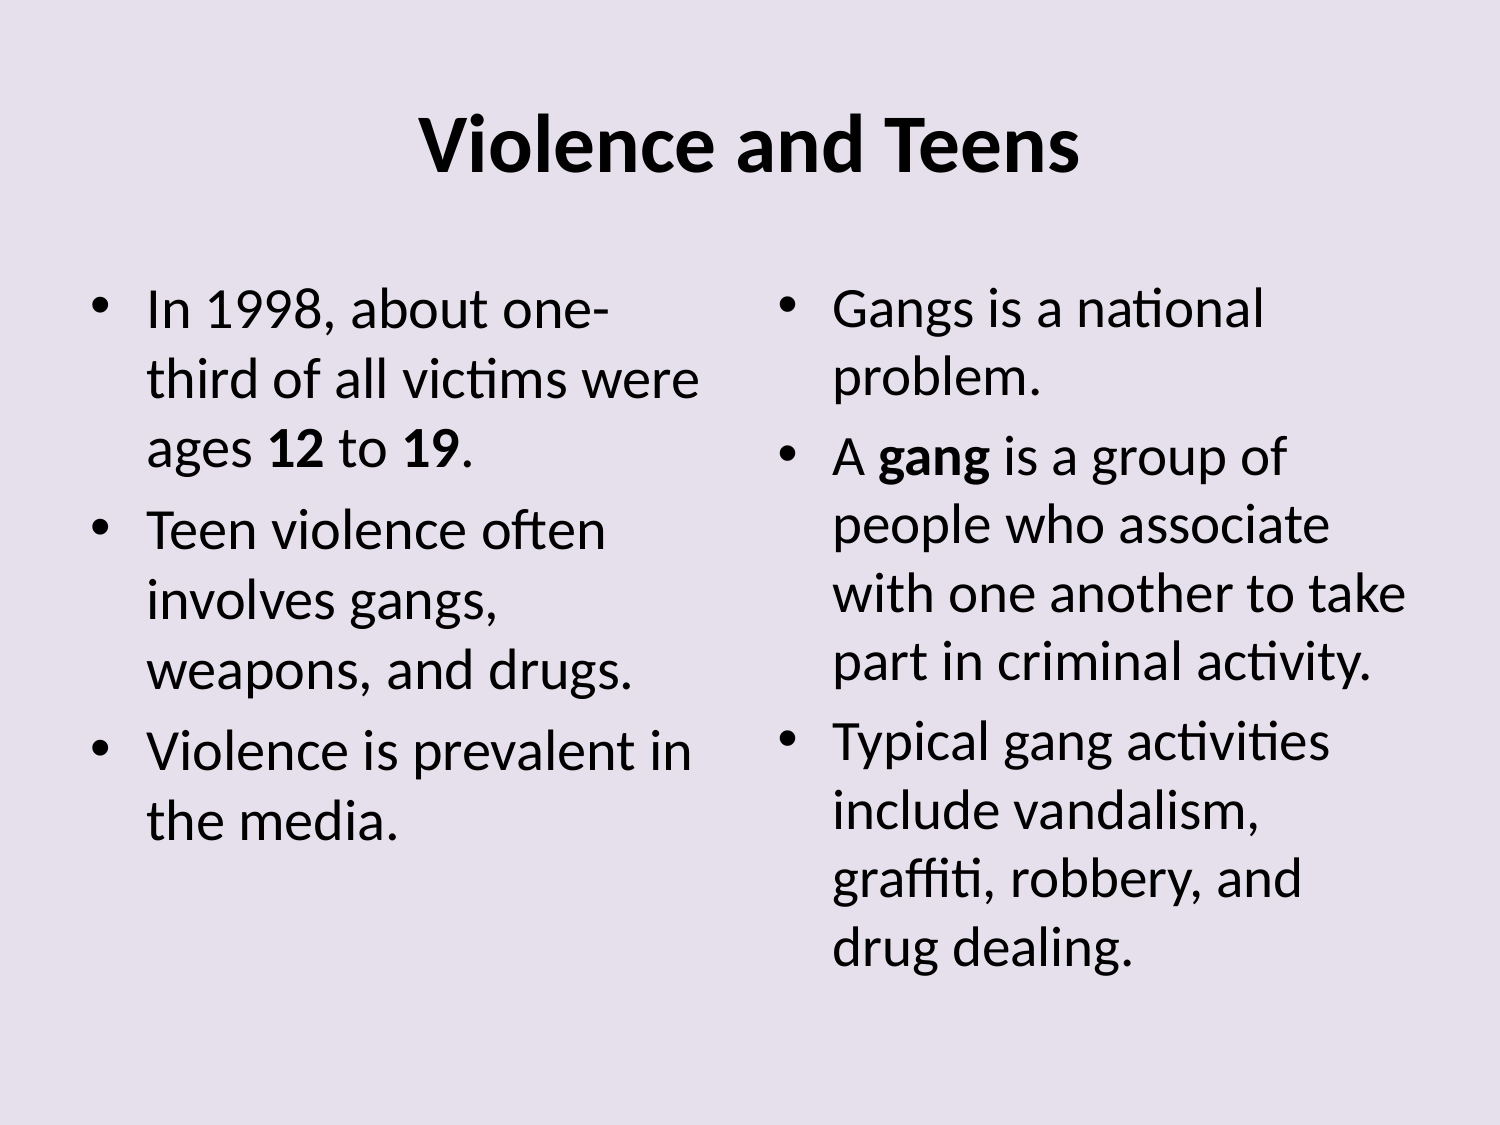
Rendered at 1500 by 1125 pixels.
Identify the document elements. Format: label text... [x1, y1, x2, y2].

list Gangs is a national problem. A gang is a group of people who associate with one another to take part in criminal activity. Typical gang activities include vandalism, graffiti, robbery, and drug dealing. [762, 262, 1425, 1005]
list In 1998, about one-third of all victims were ages 12 to 19. Teen violence often involves gangs, weapons, and drugs. Violence is prevalent in the media. [75, 262, 738, 1005]
title Violence and Teens [75, 45, 1425, 233]
